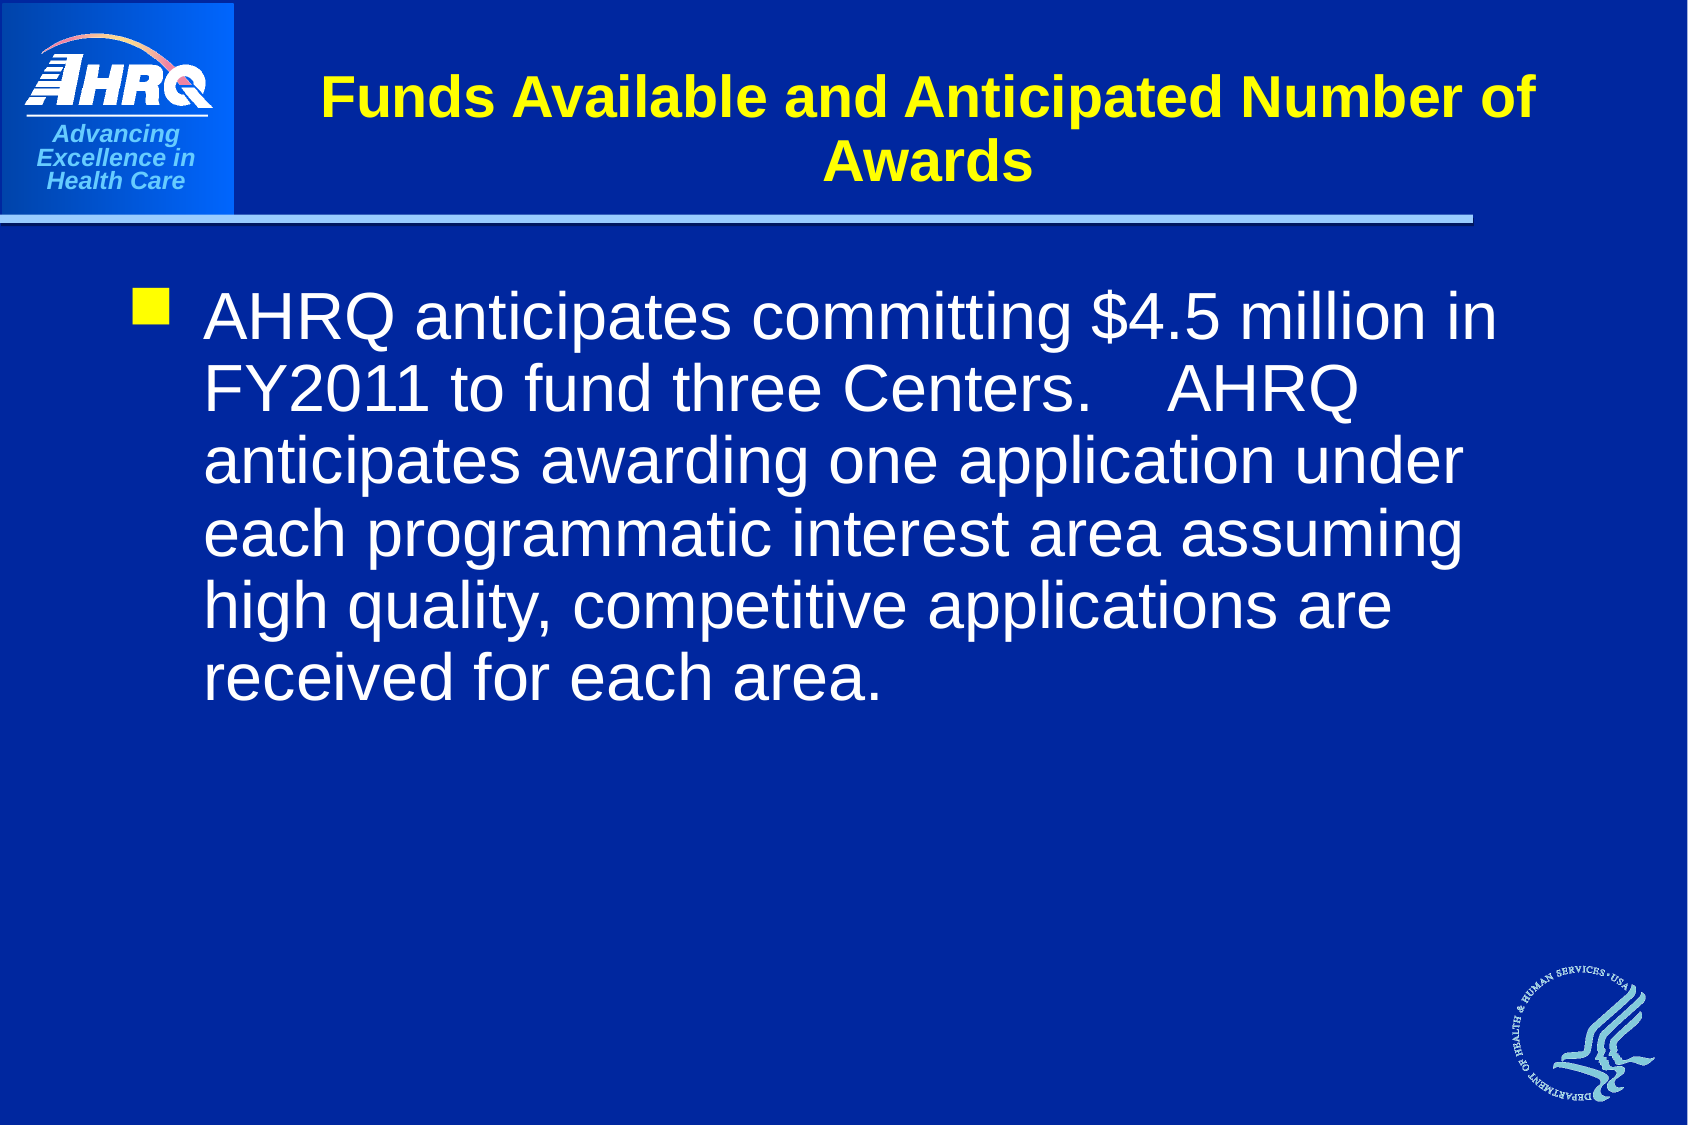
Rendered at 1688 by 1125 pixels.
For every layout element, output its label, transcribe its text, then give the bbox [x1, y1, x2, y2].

title Funds Available and Anticipated Number of Awards [268, 56, 1588, 202]
picture [1493, 950, 1670, 1123]
picture [9, 12, 229, 133]
list AHRQ anticipates committing $4.5 million in FY2011 to fund three Centers. AHRQ anticipates awarding one application under each programmatic interest area assuming high quality, competitive applications are received for each area. [111, 274, 1588, 751]
